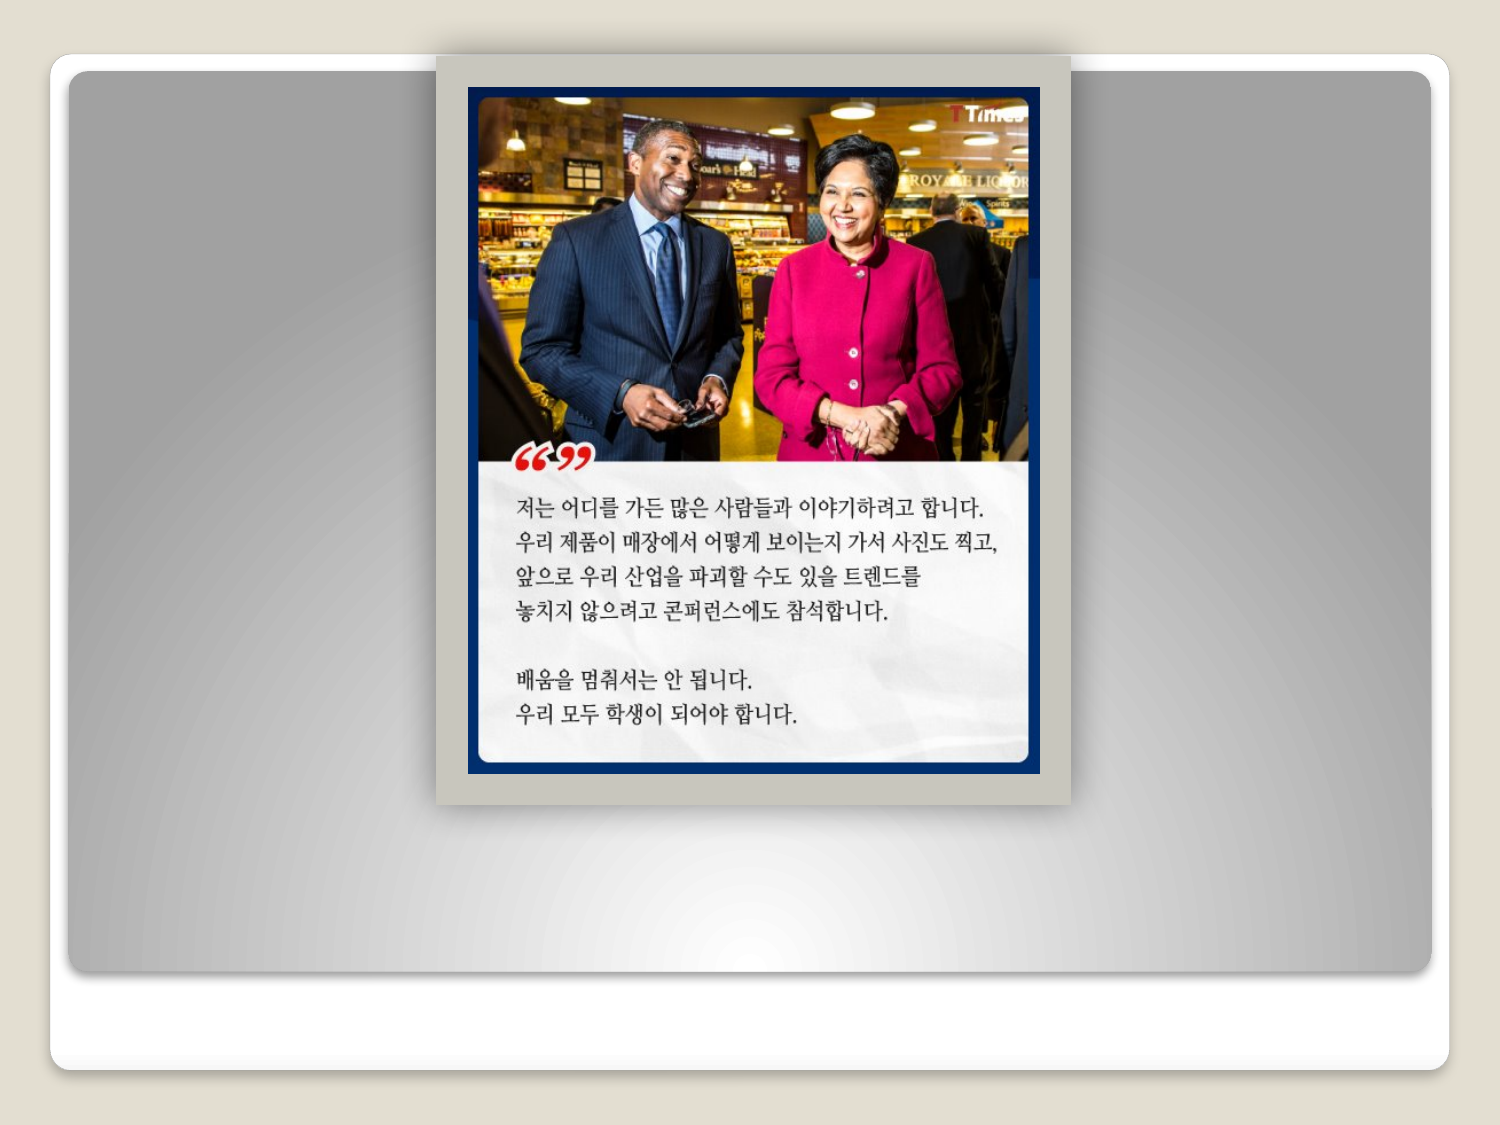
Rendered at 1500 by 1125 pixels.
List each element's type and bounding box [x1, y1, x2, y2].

list [467, 86, 1041, 775]
